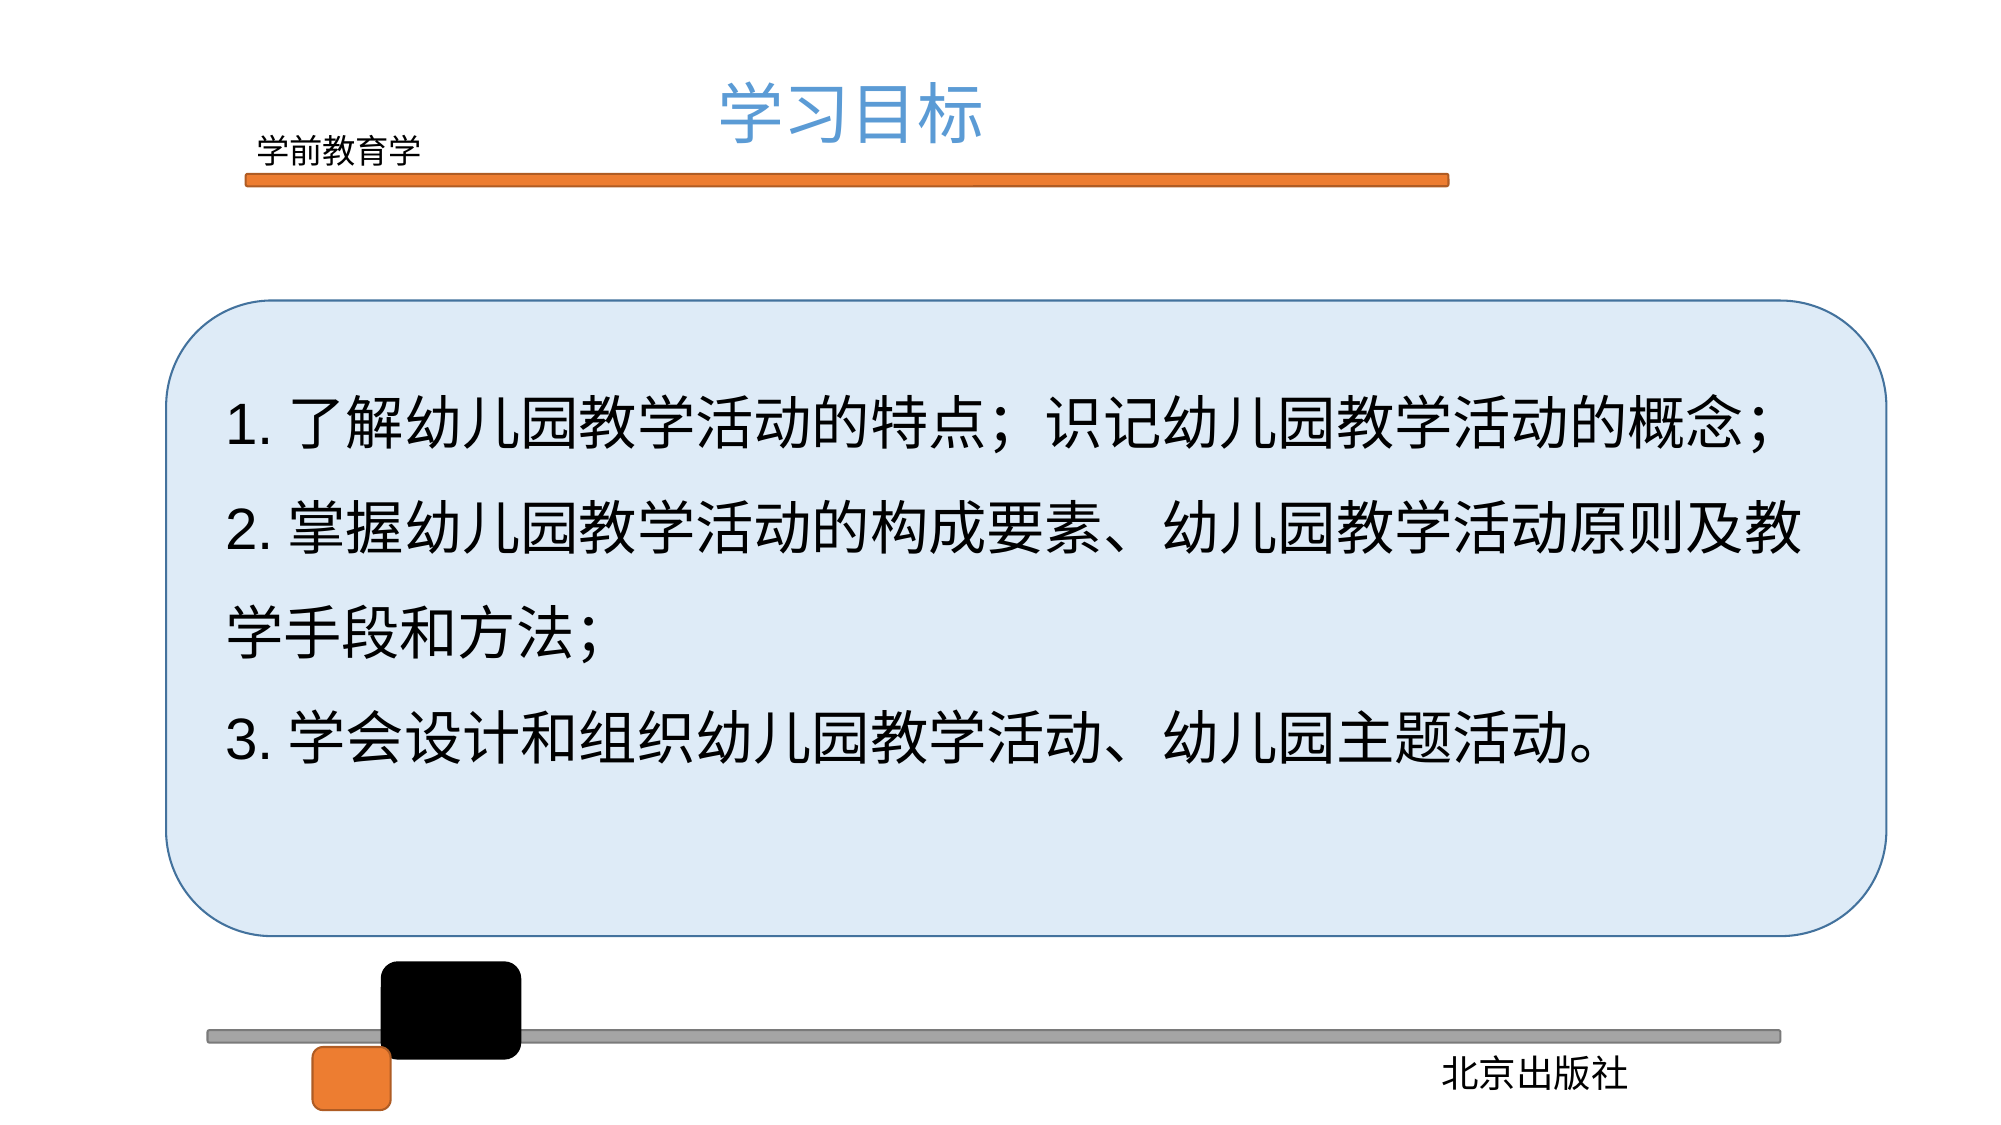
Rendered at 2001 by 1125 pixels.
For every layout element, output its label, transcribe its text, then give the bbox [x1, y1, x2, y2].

text_box [165, 299, 1888, 938]
text_box 学习目标 [702, 64, 1000, 160]
text_box 1.了解幼儿园教学活动的特点；识记幼儿园教学活动的概念； 2.掌握幼儿园教学活动的构成要素、幼儿园教学活动原则及教学手段和方法； 3.学会设计和组织幼儿园教学活动、幼儿园主题活动。 [210, 344, 1866, 779]
